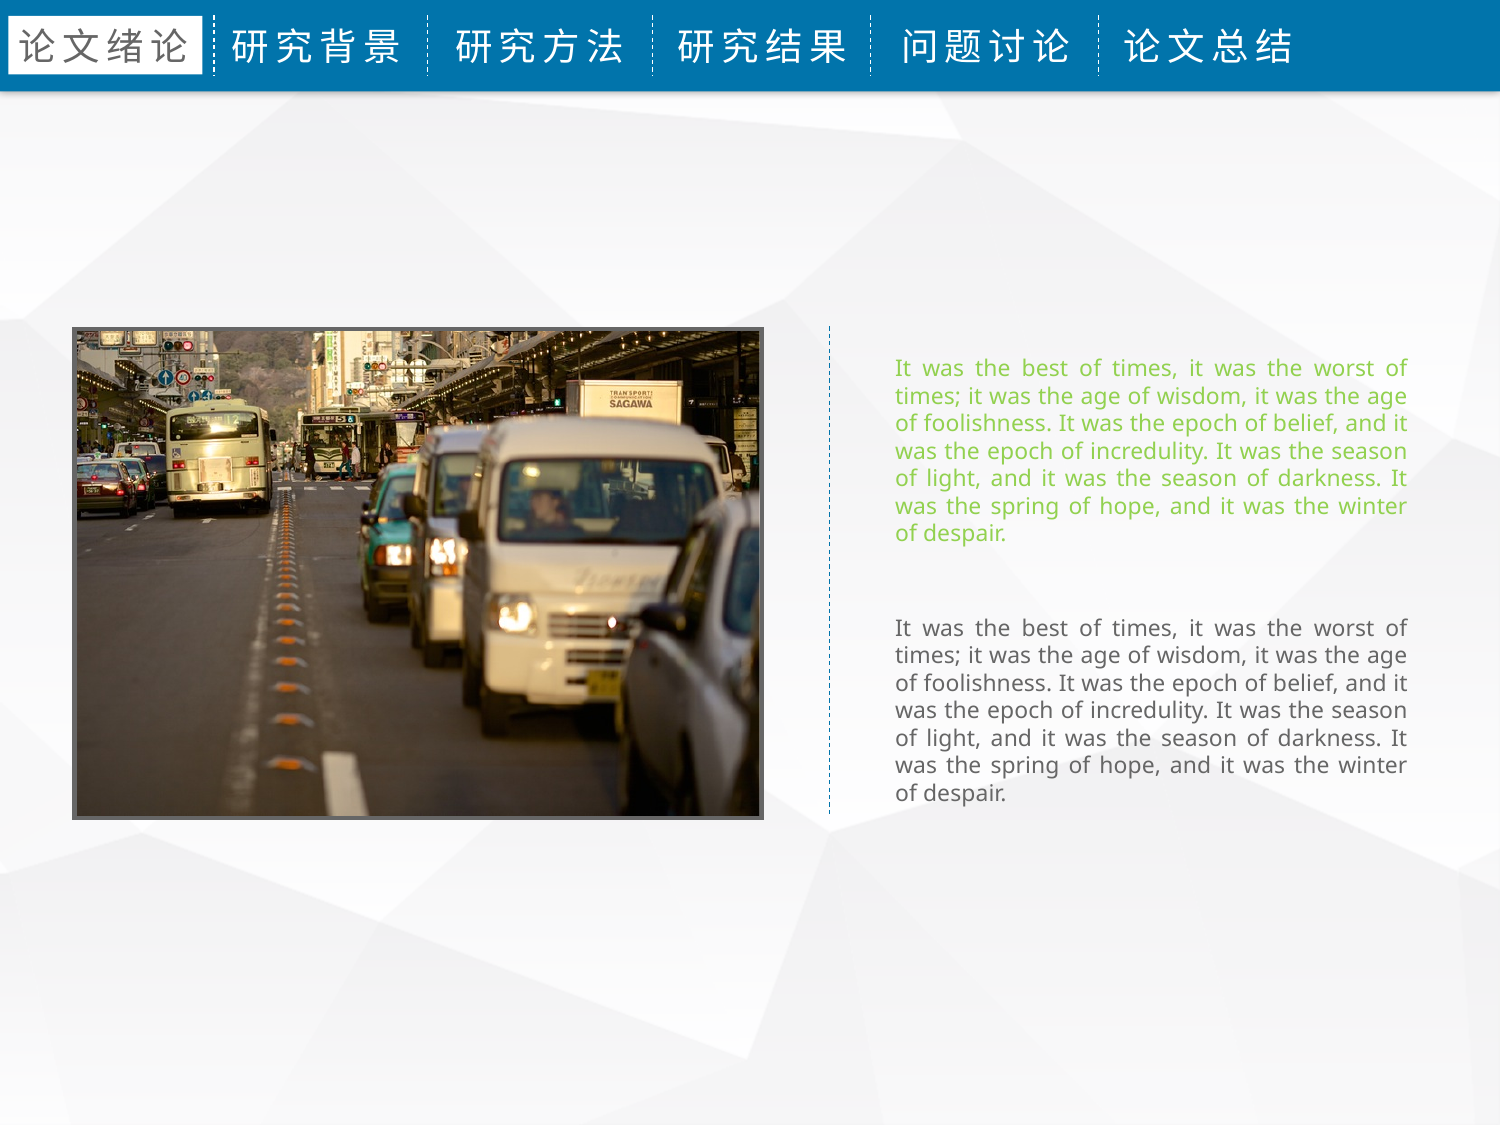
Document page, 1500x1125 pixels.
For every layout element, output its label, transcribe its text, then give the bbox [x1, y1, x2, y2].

picture [0, 92, 1500, 1125]
text_box 论文绪论 [4, 15, 213, 76]
text_box 研究结果 [871, 15, 876, 76]
text_box [0, 0, 1500, 92]
text_box It was the best of times, it was the worst of times; it was the age of wisdom, it was the age of foolishness. It was the epoch of belief, and it was the epoch of incredulity. It was the season of light, and it was the season of darkness. It was the spring of hope, and it was the winter of despair. [880, 346, 1423, 554]
text_box 问题讨论 [886, 15, 1098, 76]
text_box 论文总结 [1109, 15, 1322, 76]
text_box It was the best of times, it was the worst of times; it was the age of wisdom, it was the age of foolishness. It was the epoch of belief, and it was the epoch of incredulity. It was the season of light, and it was the season of darkness. It was the spring of hope, and it was the winter of despair. [880, 605, 1423, 813]
text_box 研究方法 [440, 15, 652, 76]
text_box 研究背景 [217, 15, 427, 76]
text_box 研究结果 [663, 15, 870, 76]
